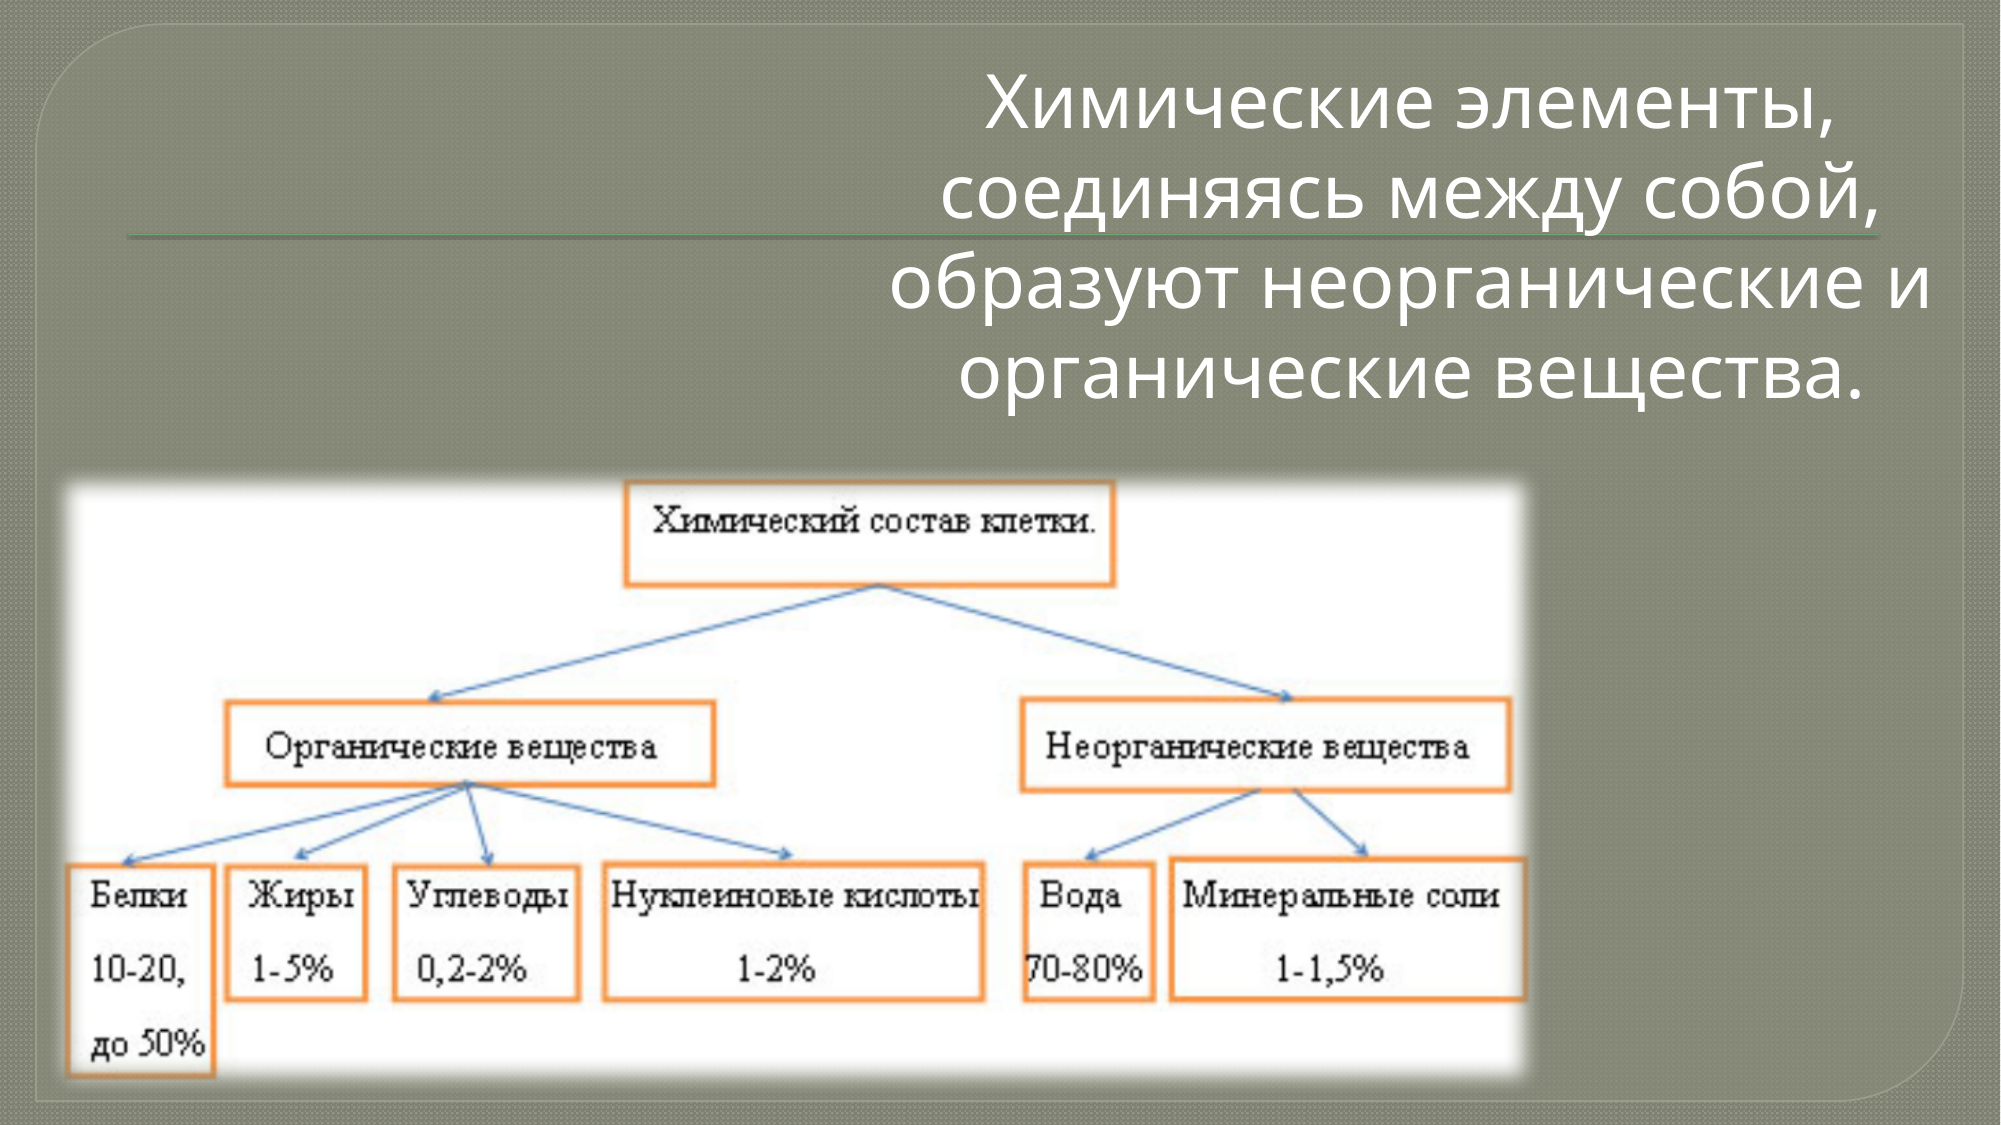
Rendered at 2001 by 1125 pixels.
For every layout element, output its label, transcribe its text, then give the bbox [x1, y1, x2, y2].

list Химические элементы, соединяясь между собой, образуют неорганические и органические вещества. [840, 46, 1983, 488]
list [46, 464, 1541, 1096]
